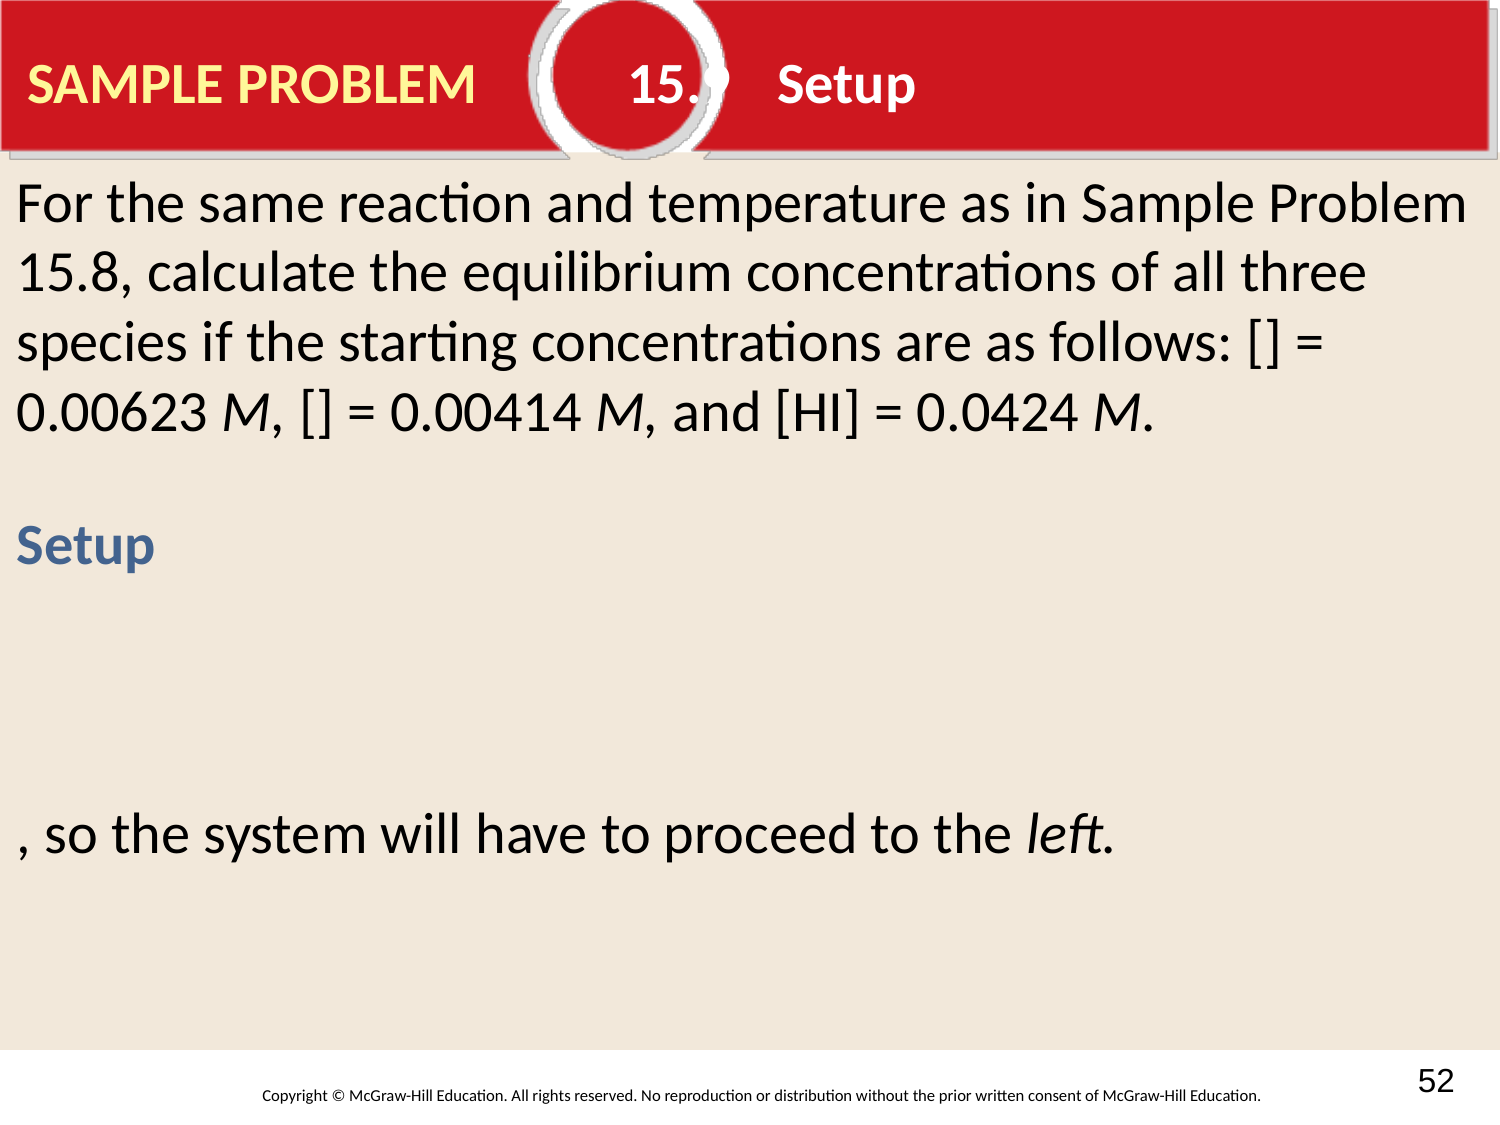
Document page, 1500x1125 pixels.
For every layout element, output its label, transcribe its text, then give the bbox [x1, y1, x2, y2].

picture [0, 0, 1500, 162]
title SAMPLE PROBLEM 15.9 Setup [12, 37, 1475, 125]
